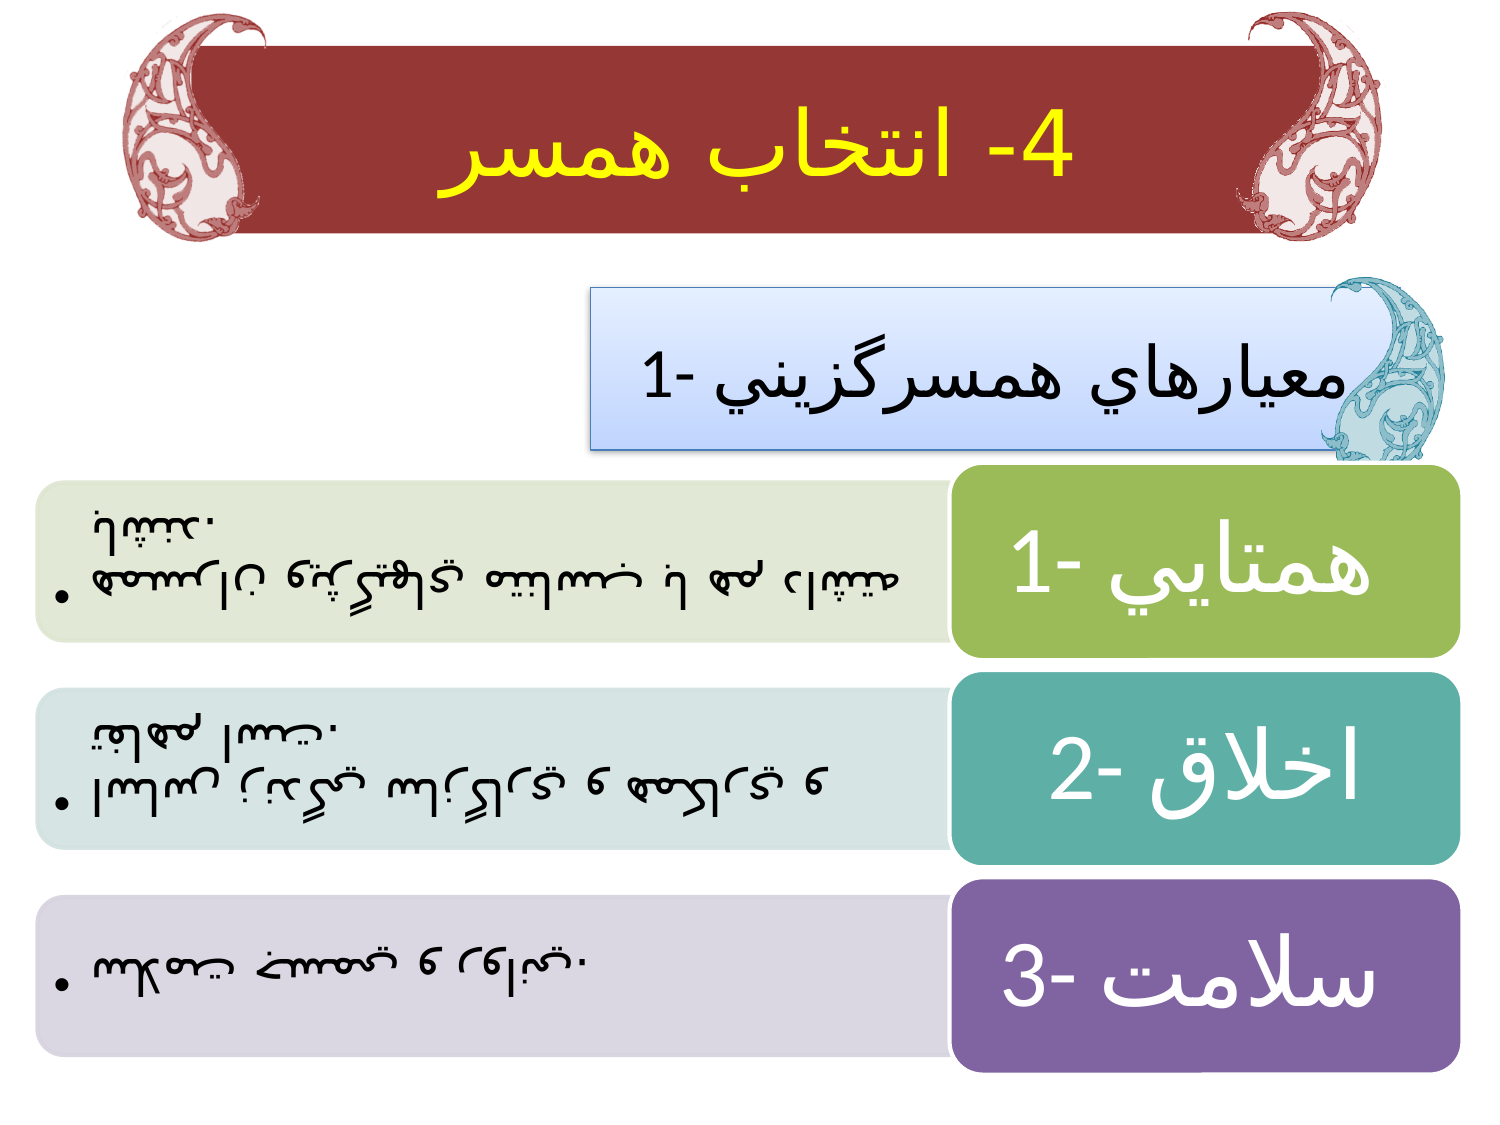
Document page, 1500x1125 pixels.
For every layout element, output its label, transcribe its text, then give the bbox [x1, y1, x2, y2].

picture [1316, 274, 1451, 462]
picture [1232, 8, 1388, 242]
text_box 1- معيارهاي همسرگزيني [590, 287, 1311, 451]
text_box 4- انتخاب همسر [277, 45, 1227, 234]
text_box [37, 462, 1463, 1076]
picture [116, 8, 272, 242]
